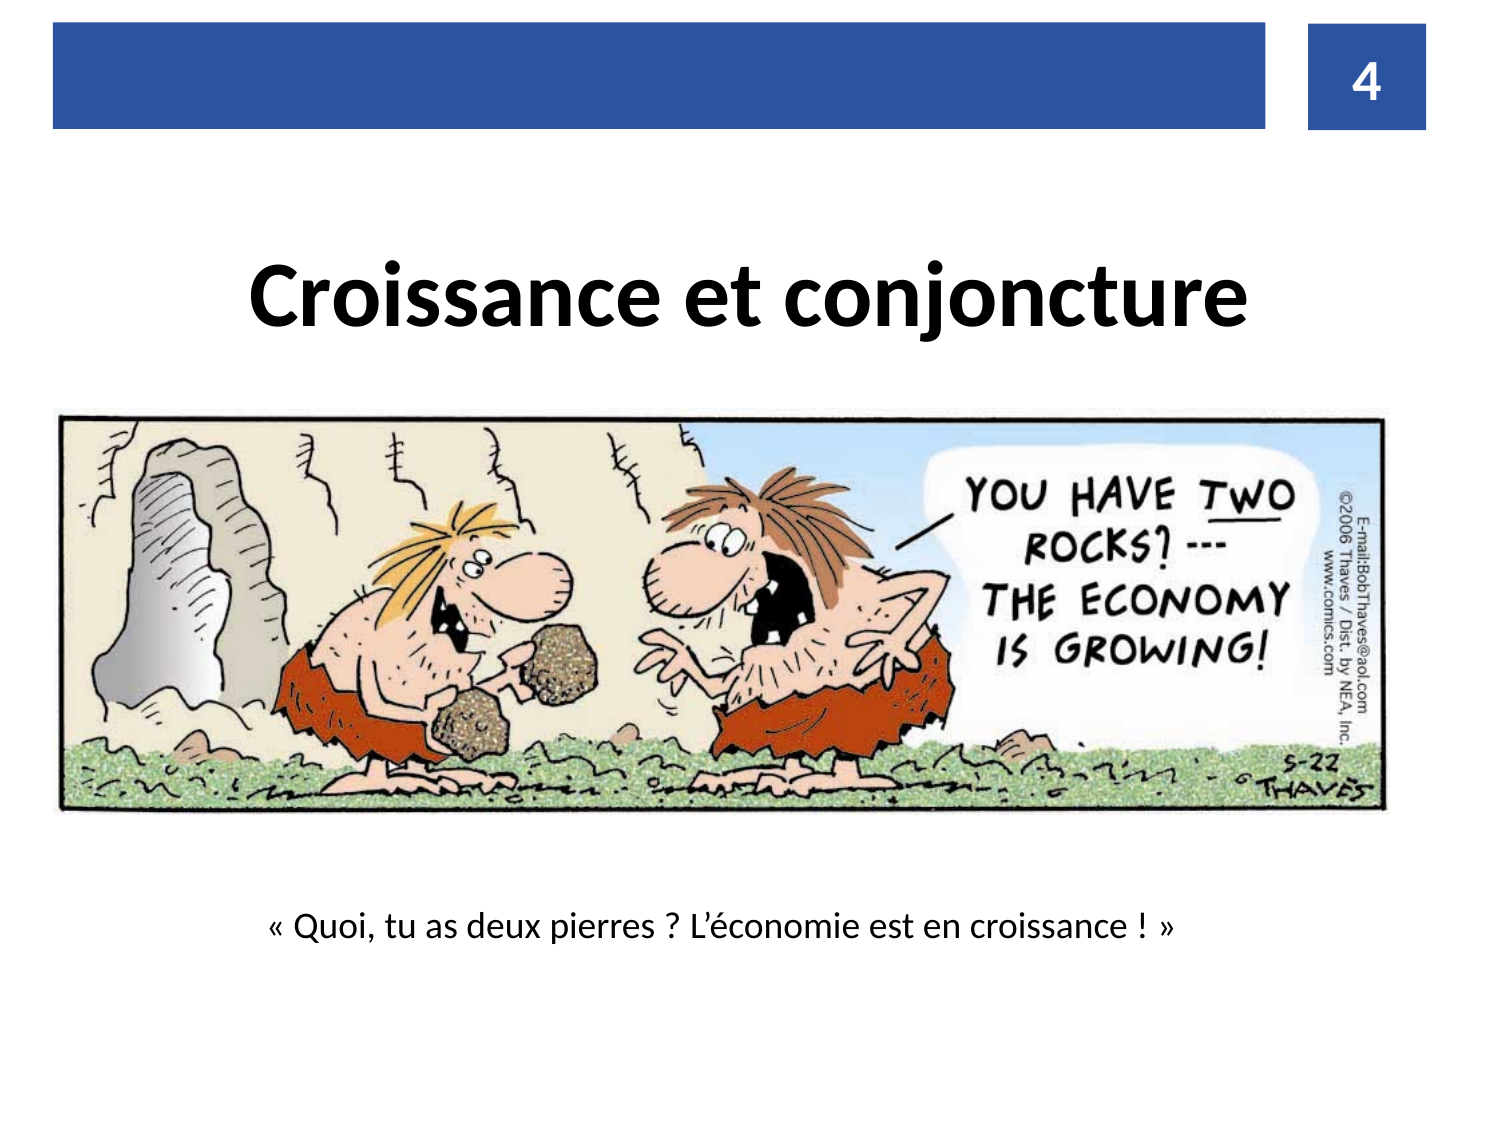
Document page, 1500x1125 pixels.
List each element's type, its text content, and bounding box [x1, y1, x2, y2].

text_box « Quoi, tu as deux pierres ? L’économie est en croissance ! » [250, 893, 1192, 953]
text_box 4 [1308, 23, 1427, 131]
title Croissance et conjoncture [112, 113, 1388, 355]
picture [53, 408, 1390, 816]
text_box [52, 22, 1266, 129]
